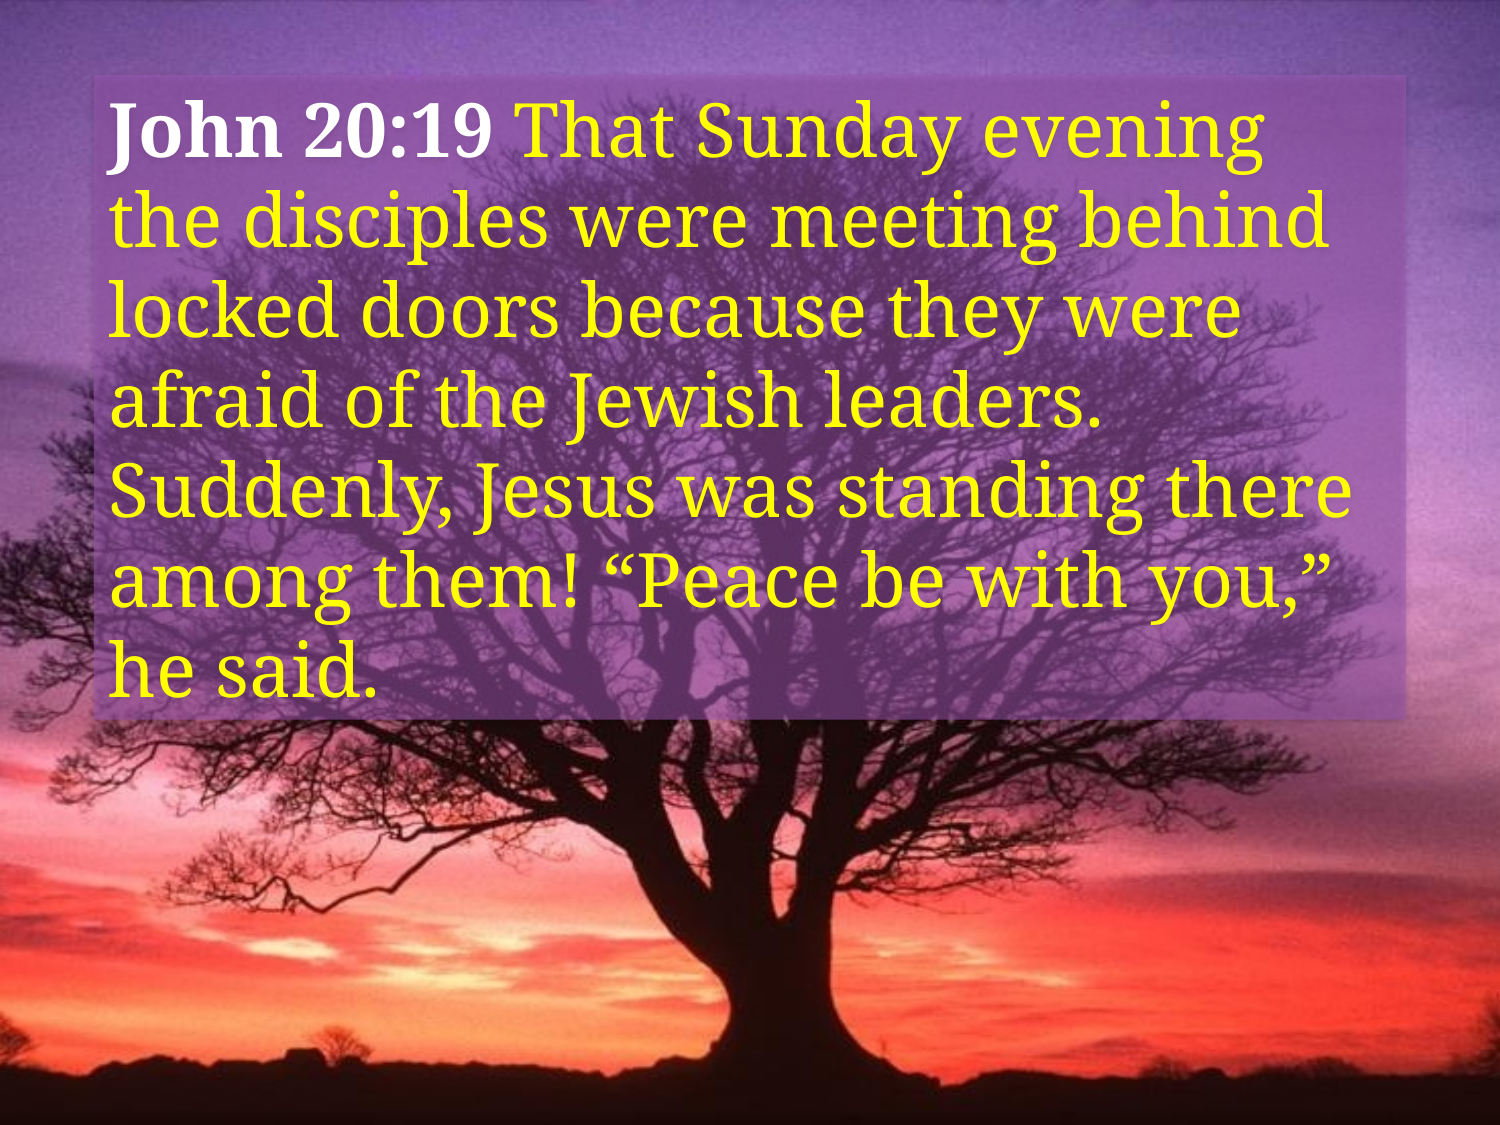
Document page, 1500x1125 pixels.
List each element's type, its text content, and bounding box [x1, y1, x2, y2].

text_box John 20:19 That Sunday evening the disciples were meeting behind locked doors because they were afraid of the Jewish leaders. Suddenly, Jesus was standing there among them! “Peace be with you,” he said. [93, 74, 1407, 720]
picture [0, 0, 1500, 1125]
